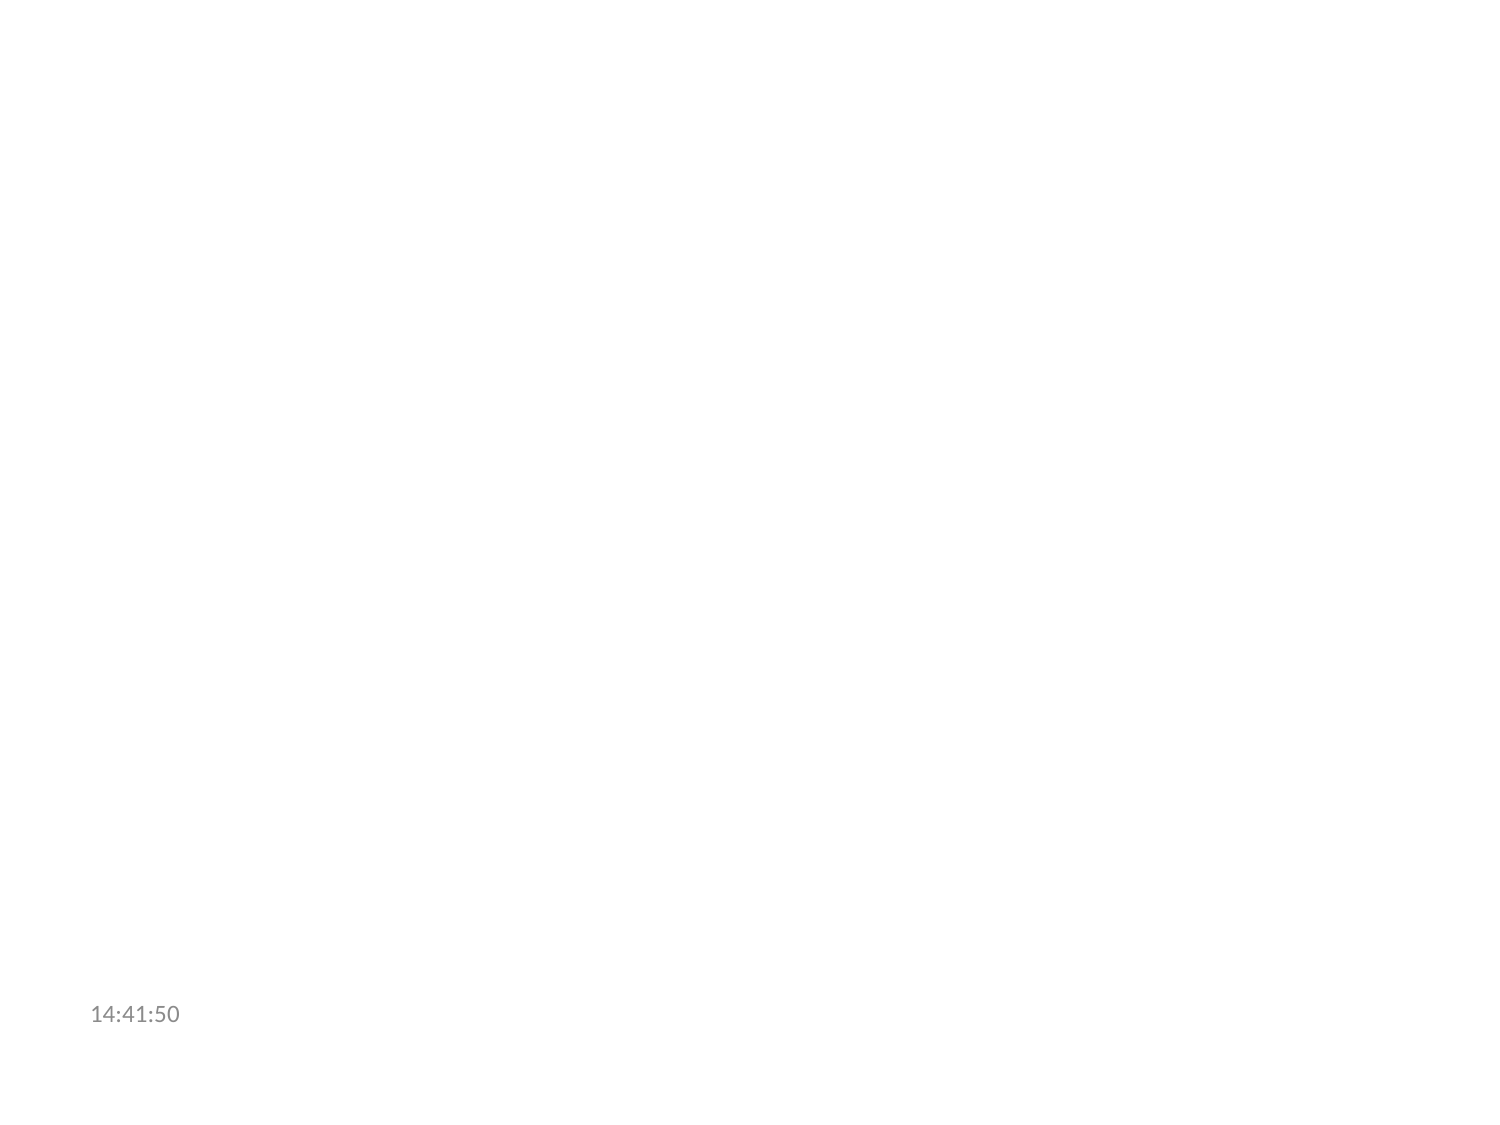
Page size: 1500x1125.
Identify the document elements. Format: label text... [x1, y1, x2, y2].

text_box 15:35:09 [75, 982, 425, 1043]
